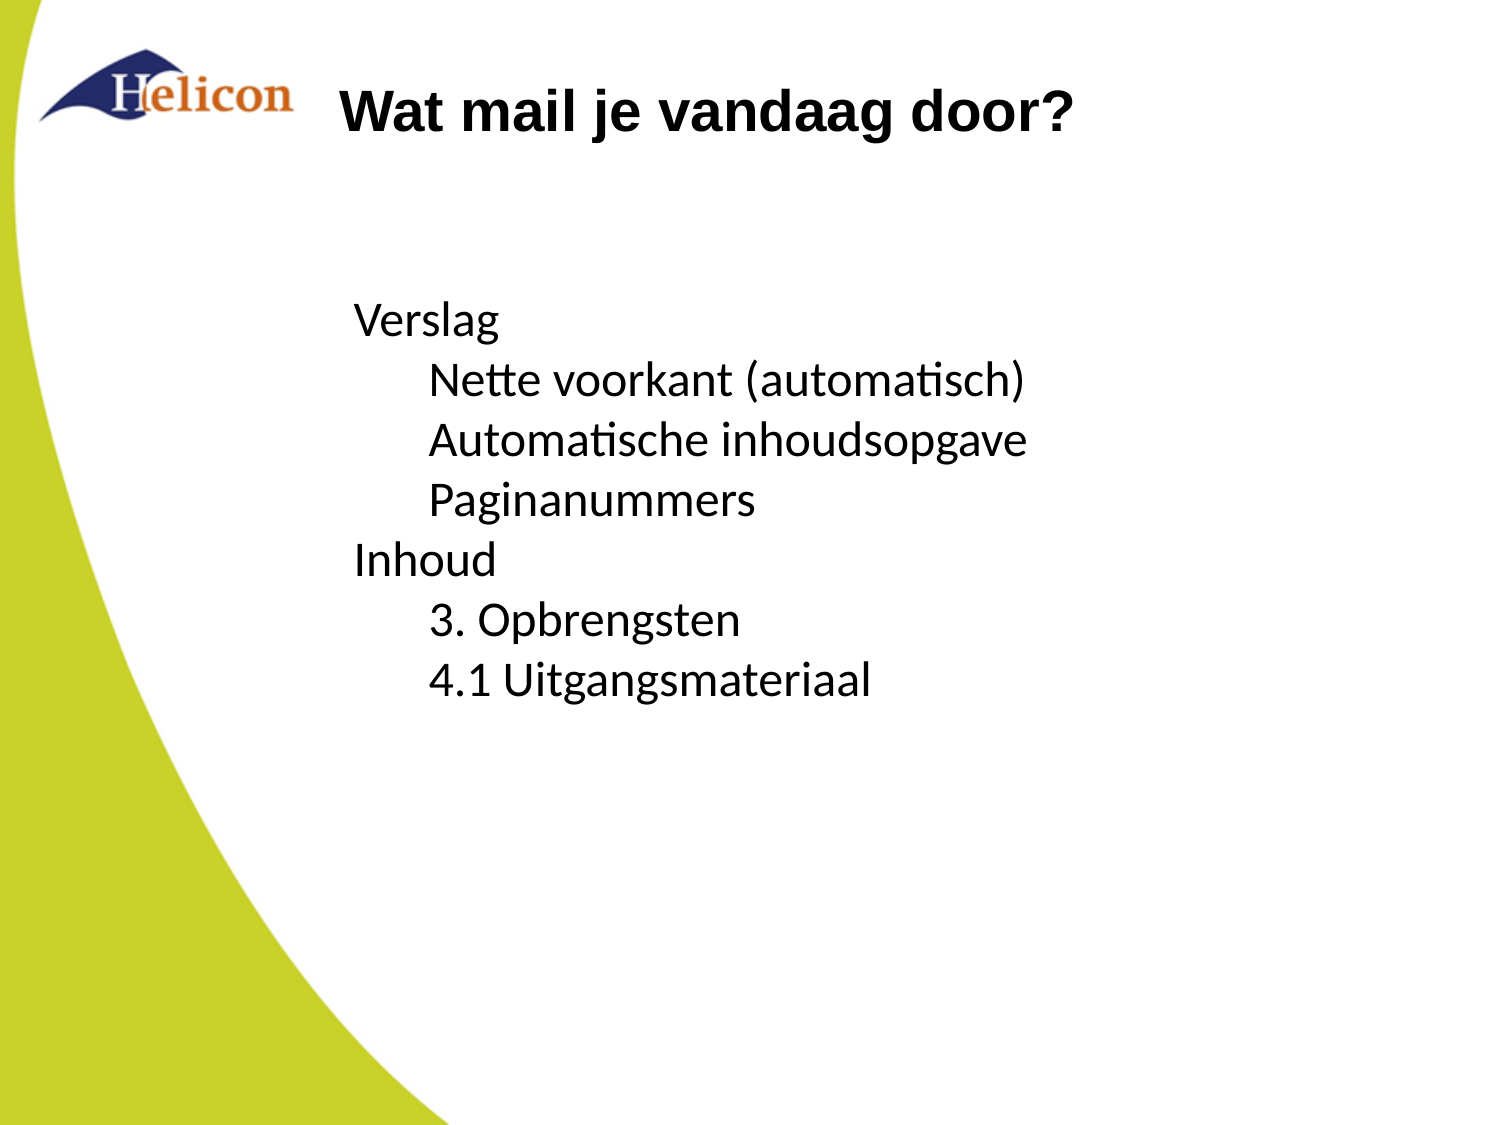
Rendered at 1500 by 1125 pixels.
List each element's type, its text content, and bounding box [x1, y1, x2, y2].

picture [0, 0, 1500, 1125]
text_box Verslag Nette voorkant (automatisch) Automatische inhoudsopgave Paginanummers Inhoud 3. Opbrengsten 4.1 Uitgangsmateriaal [338, 278, 1128, 714]
title Wat mail je vandaag door? [324, 54, 1415, 161]
